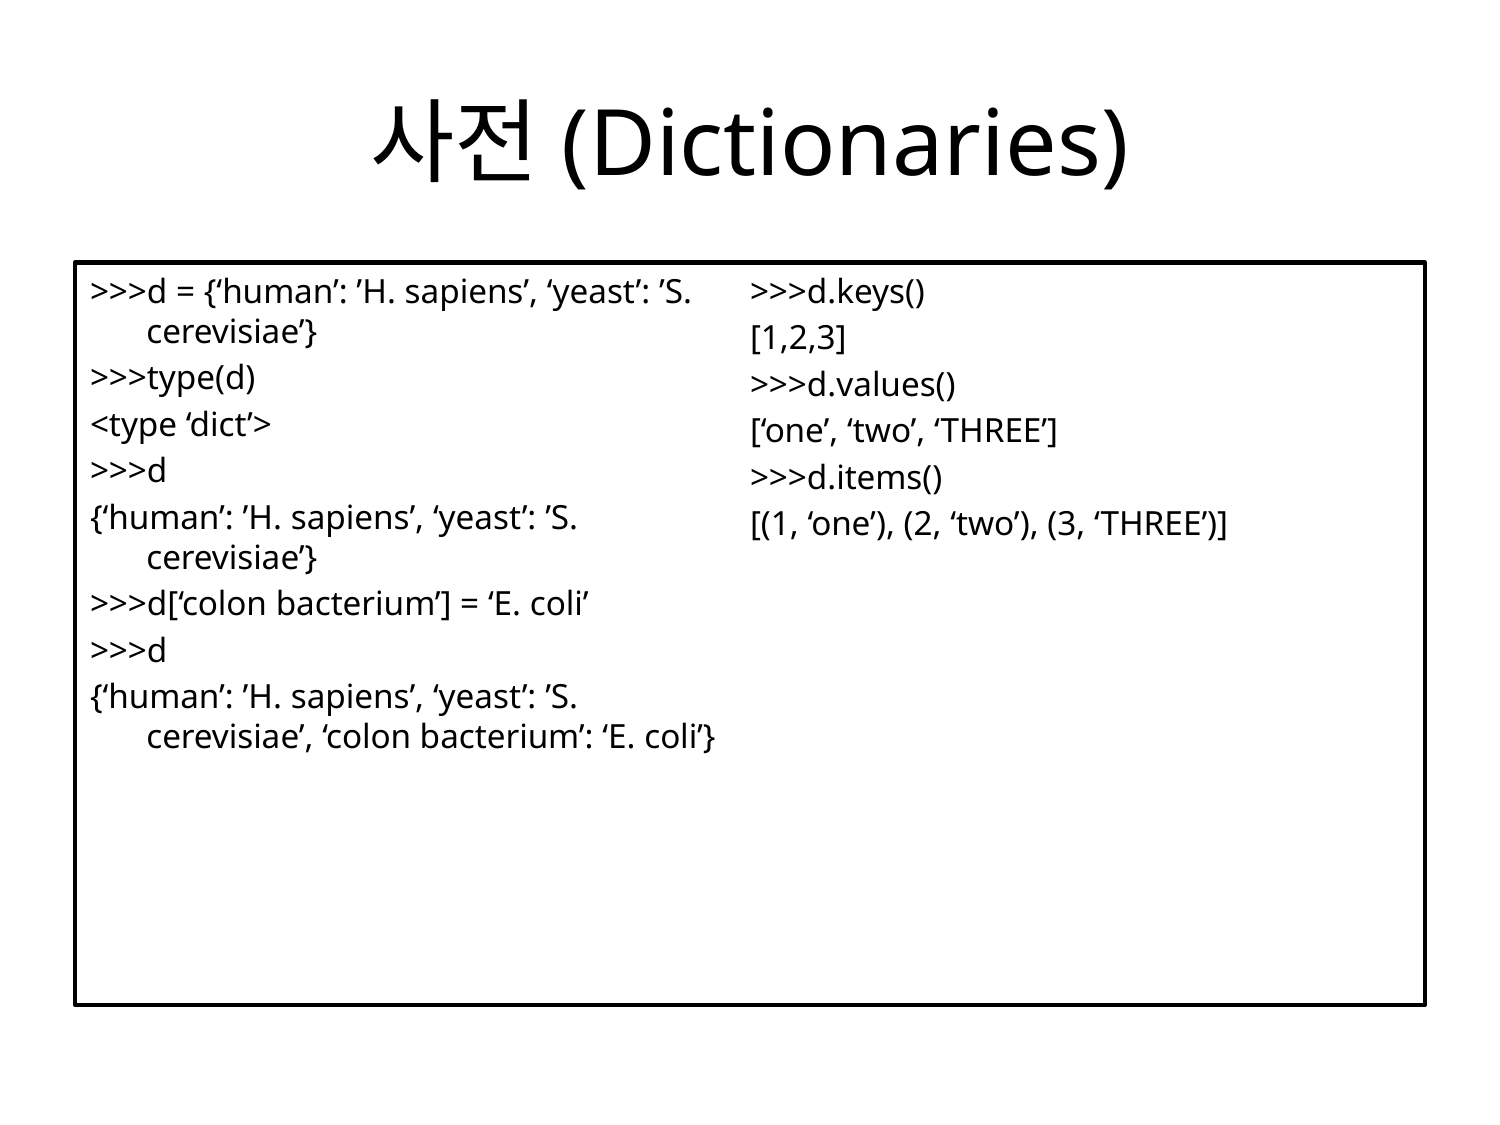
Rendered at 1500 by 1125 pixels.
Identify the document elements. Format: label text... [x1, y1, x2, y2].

list >>>d = {‘human’: ’H. sapiens’, ‘yeast’: ’S. cerevisiae’} >>>type(d) <type ‘dict’> >>>d {‘human’: ’H. sapiens’, ‘yeast’: ’S. cerevisiae’} >>>d[‘colon bacterium’] = ‘E. coli’ >>>d {‘human’: ’H. sapiens’, ‘yeast’: ’S. cerevisiae’, ‘colon bacterium’: ‘E. coli’} >>>d.keys() [1,2,3] >>>d.values() [‘one’, ‘two’, ‘THREE’] >>>d.items() [(1, ‘one’), (2, ‘two’), (3, ‘THREE’)] [73, 260, 1427, 1007]
title 사전(Dictionaries) [75, 45, 1425, 233]
